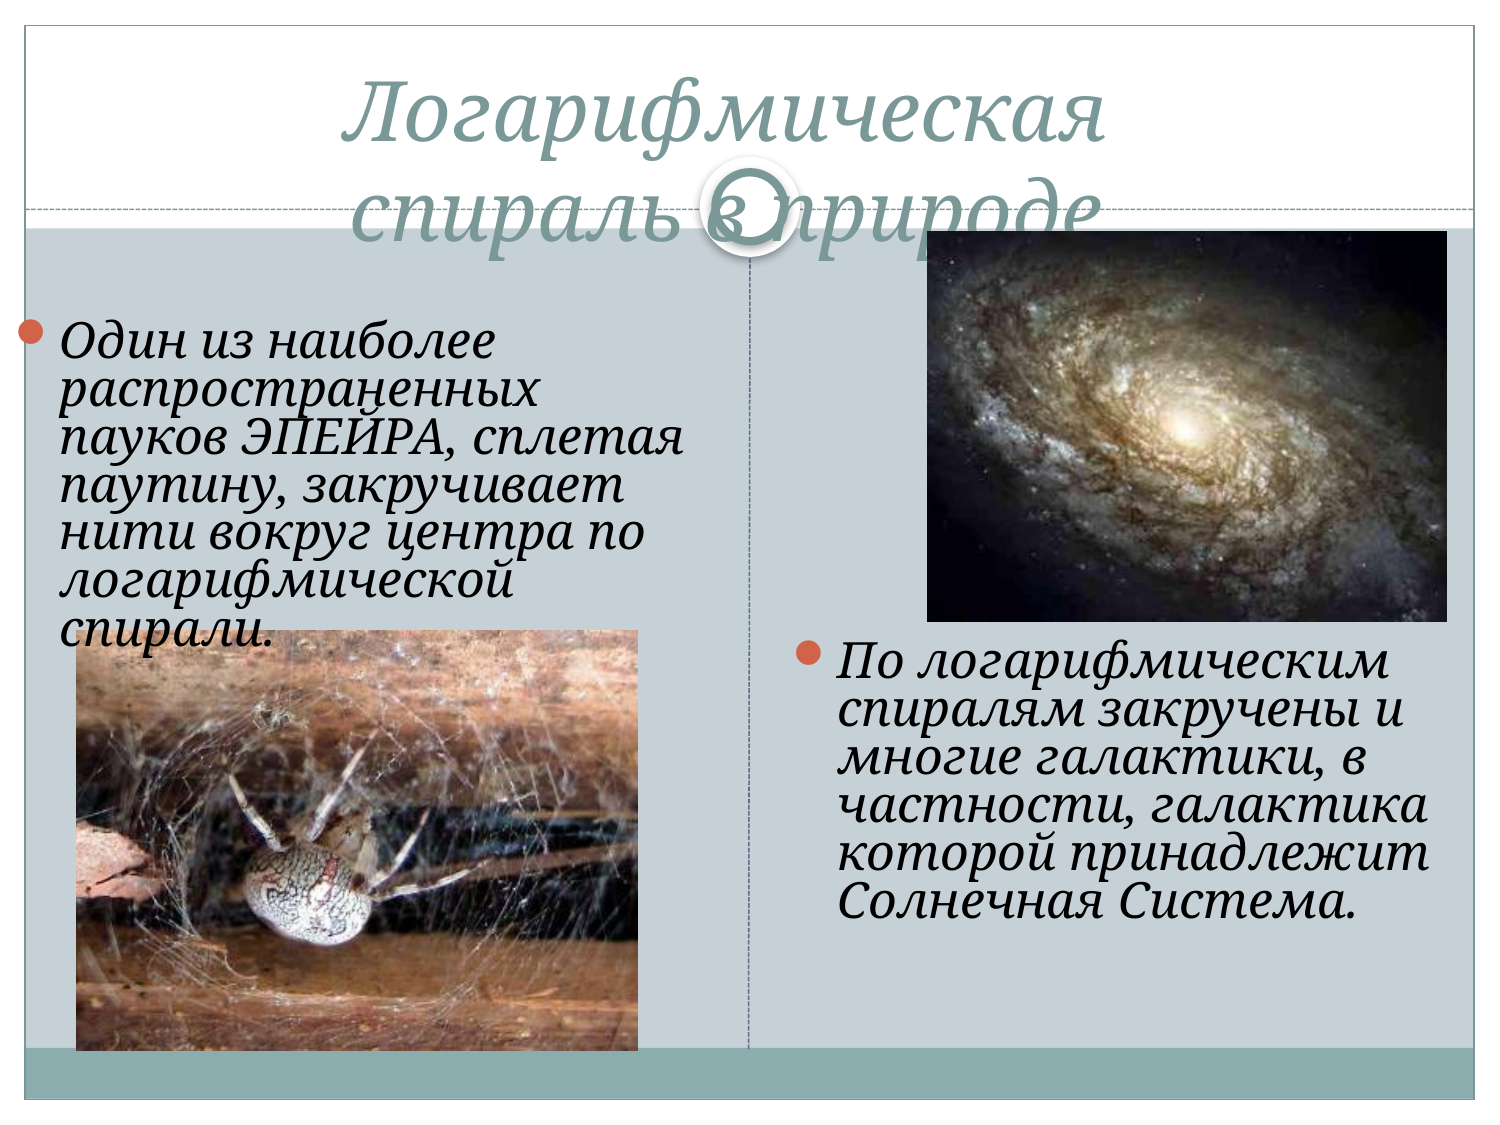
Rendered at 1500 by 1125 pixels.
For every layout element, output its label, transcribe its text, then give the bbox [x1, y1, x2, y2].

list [76, 630, 638, 1052]
title Логарифмическая спираль в природе [319, 50, 1135, 266]
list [926, 231, 1447, 622]
list По логарифмическим спиралям закручены и многие галактики, в частности, галактика которой принадлежит Солнечная Система. [777, 633, 1500, 1125]
list Один из наиболее распространенных пауков ЭПЕЙРА, сплетая паутину, закручивает нити вокруг центра по логарифмической спирали. [0, 312, 735, 629]
